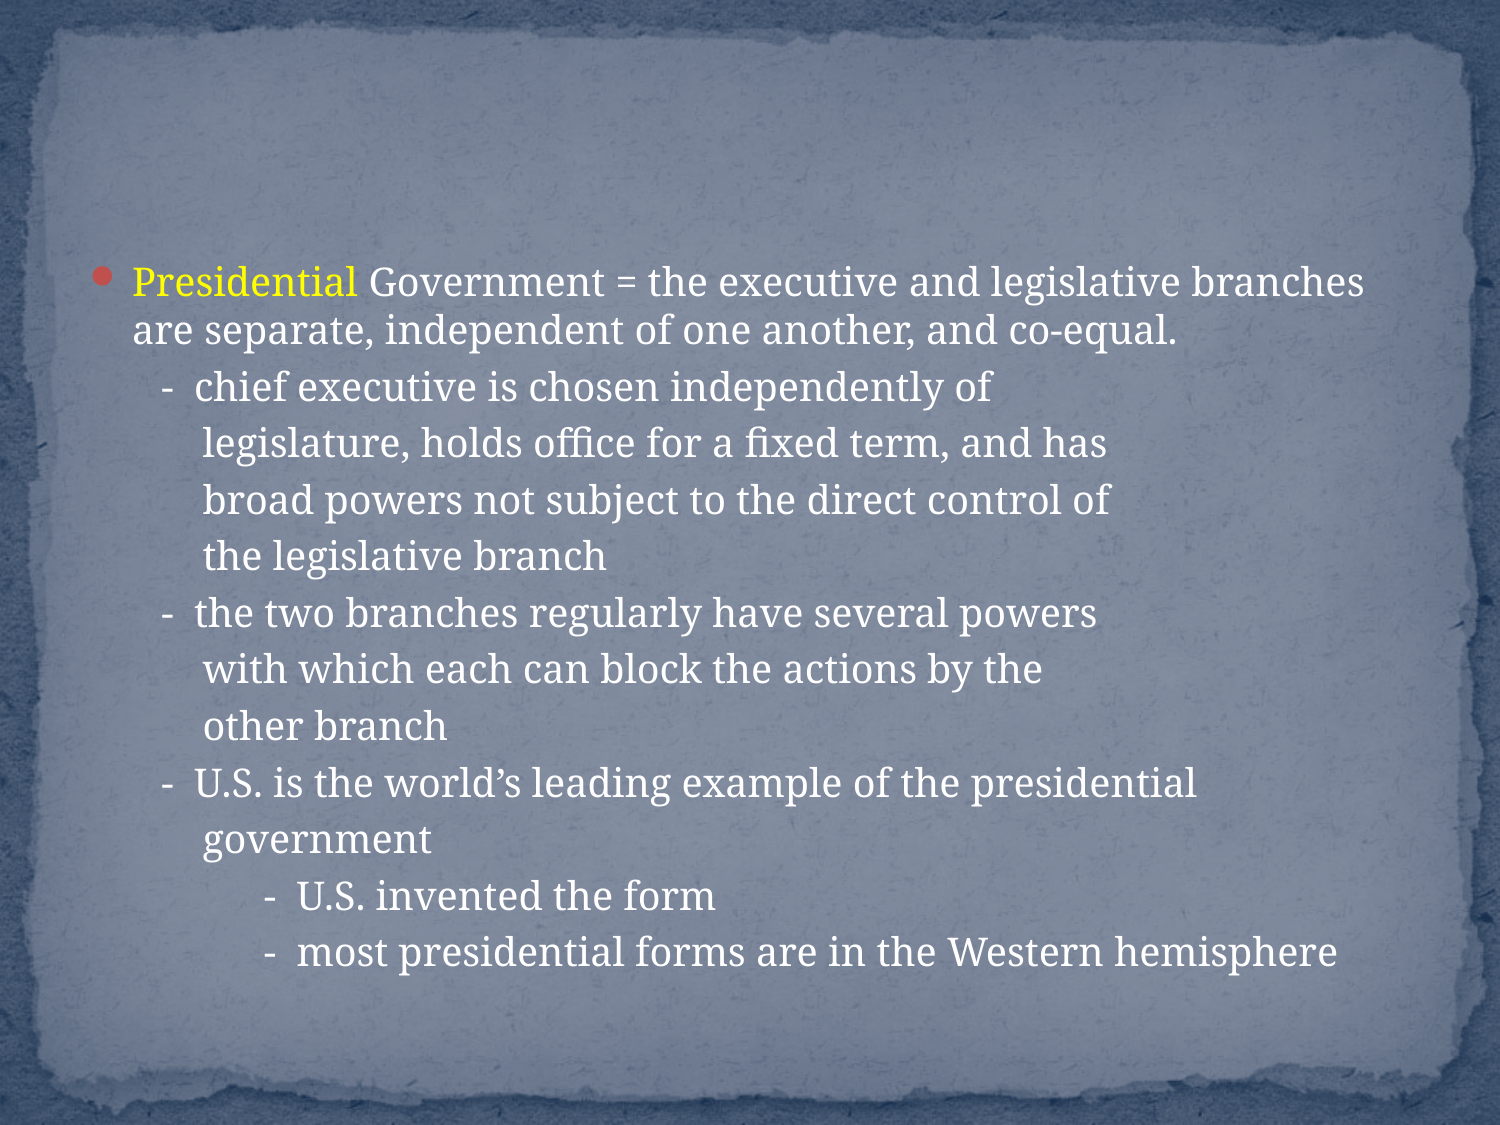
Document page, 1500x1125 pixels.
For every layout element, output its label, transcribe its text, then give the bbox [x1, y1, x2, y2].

list Presidential Government = the executive and legislative branches are separate, independent of one another, and co-equal. - chief executive is chosen independently of legislature, holds office for a fixed term, and has broad powers not subject to the direct control of the legislative branch - the two branches regularly have several powers with which each can block the actions by the other branch - U.S. is the world’s leading example of the presidential government - U.S. invented the form - most presidential forms are in the Western hemisphere [75, 249, 1425, 1000]
